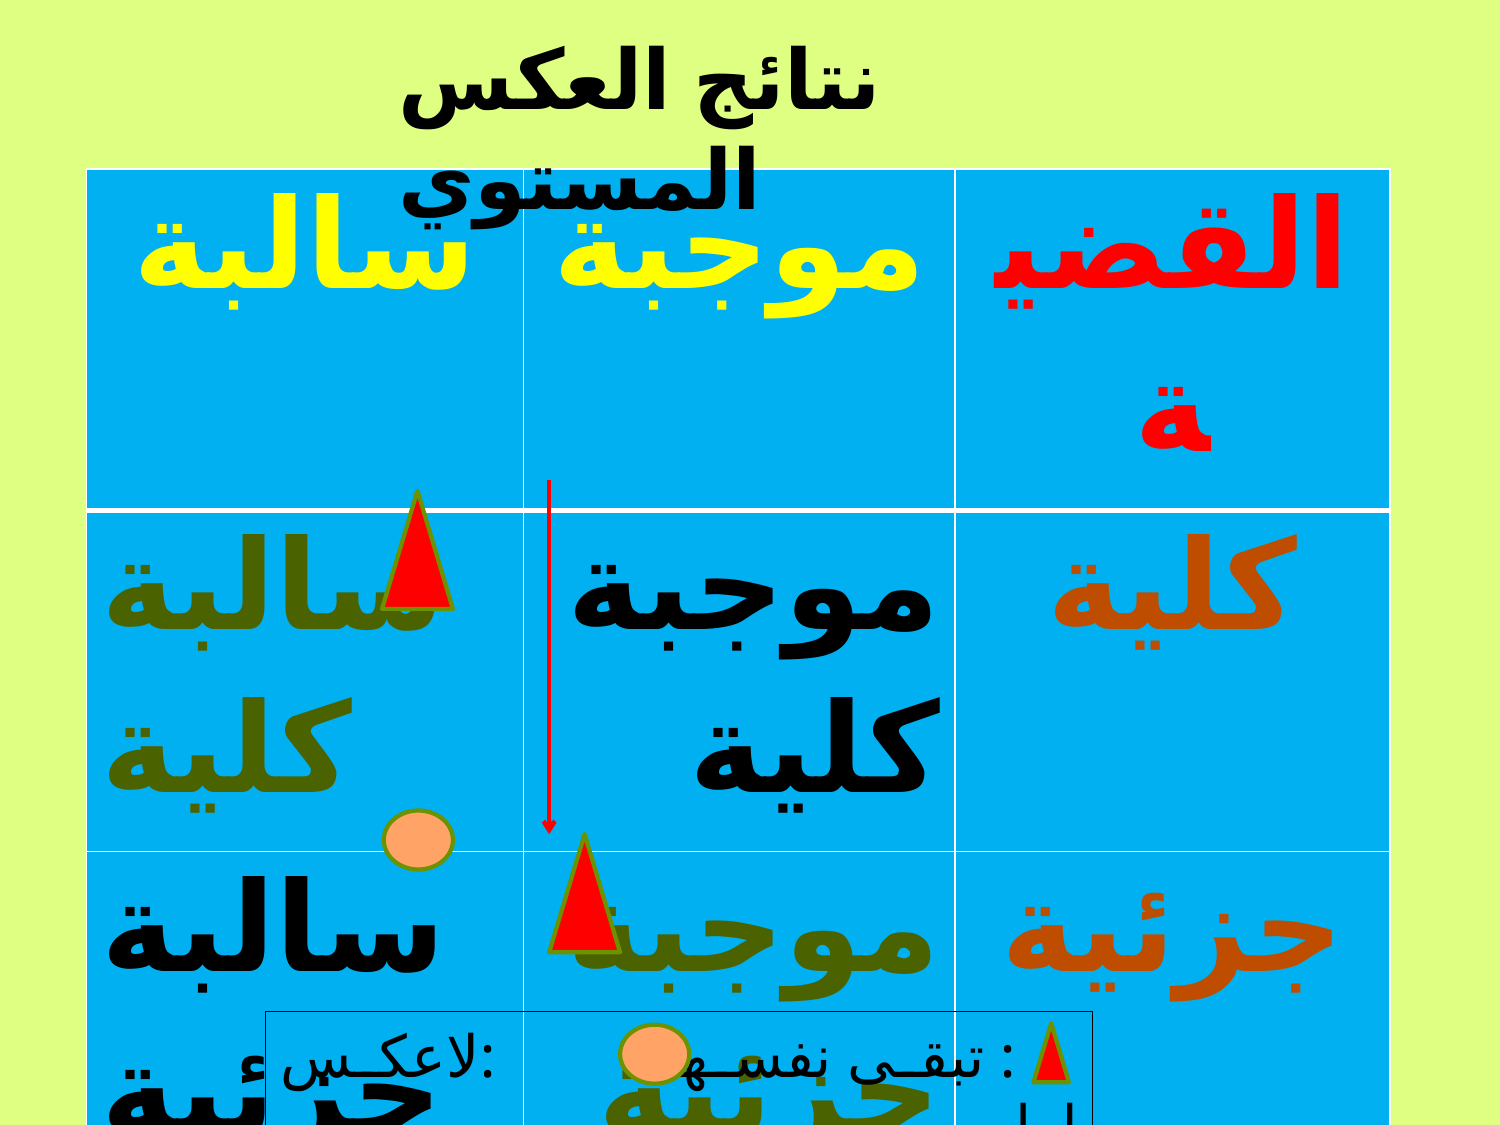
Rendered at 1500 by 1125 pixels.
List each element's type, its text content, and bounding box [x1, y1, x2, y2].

text_box [547, 832, 623, 955]
table_cell سالبة كلية [87, 513, 523, 851]
table_cell جزئية [956, 852, 1389, 1125]
table_cell سالبة جزئية [87, 852, 523, 1125]
table_cell موجبة جزئية [524, 852, 954, 1011]
text_box : تبقى نفسها :لاعكس لها [265, 1011, 1093, 1125]
text_box [1031, 1021, 1071, 1085]
table_header القضية [956, 170, 1389, 508]
text_box [380, 488, 455, 611]
text_box [617, 1022, 692, 1086]
text_box [381, 808, 456, 872]
table_header سالبة [87, 170, 523, 508]
table_header موجبة [524, 234, 954, 508]
table_cell كلية [956, 513, 1389, 851]
text_box نتائج العكس المستوي [383, 19, 1140, 234]
table_cell موجبة كلية [524, 513, 954, 851]
